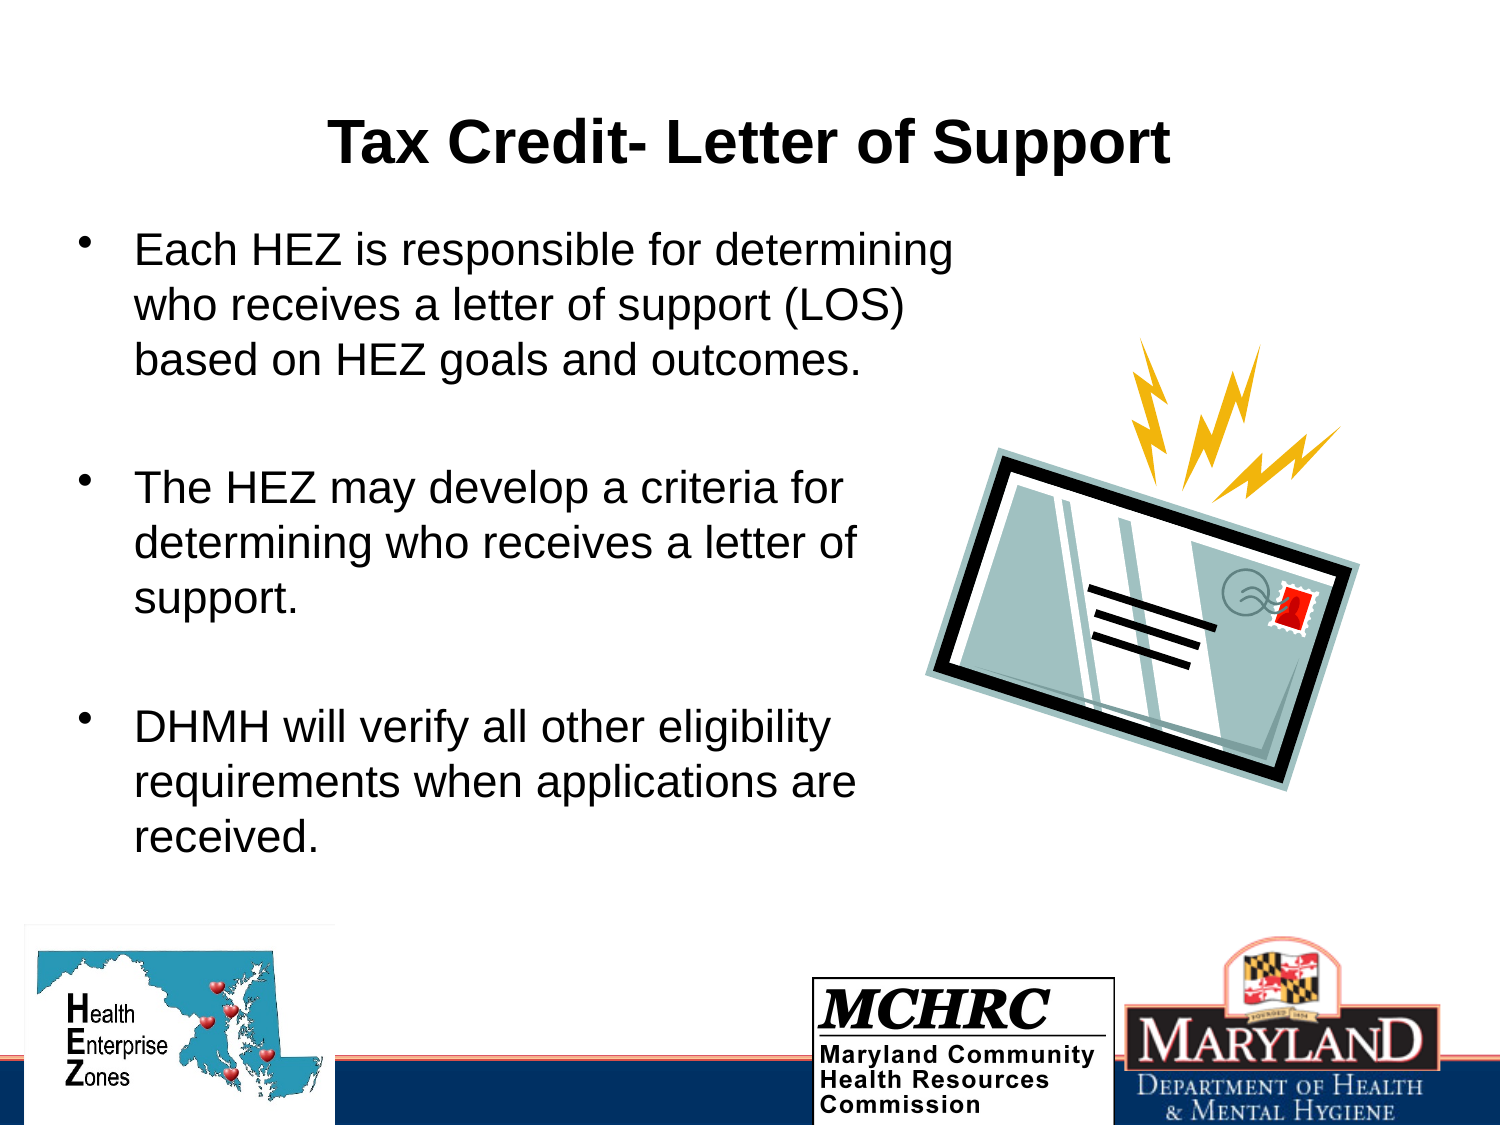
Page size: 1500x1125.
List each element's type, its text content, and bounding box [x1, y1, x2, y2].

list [924, 337, 1361, 792]
list Each HEZ is responsible for determining who receives a letter of support (LOS) based on HEZ goals and outcomes. The HEZ may develop a criteria for determining who receives a letter of support. DHMH will verify all other eligibility requirements when applications are received. [62, 212, 988, 963]
title Tax Credit- Letter of Support [74, 44, 1426, 233]
picture [0, 924, 1500, 1125]
